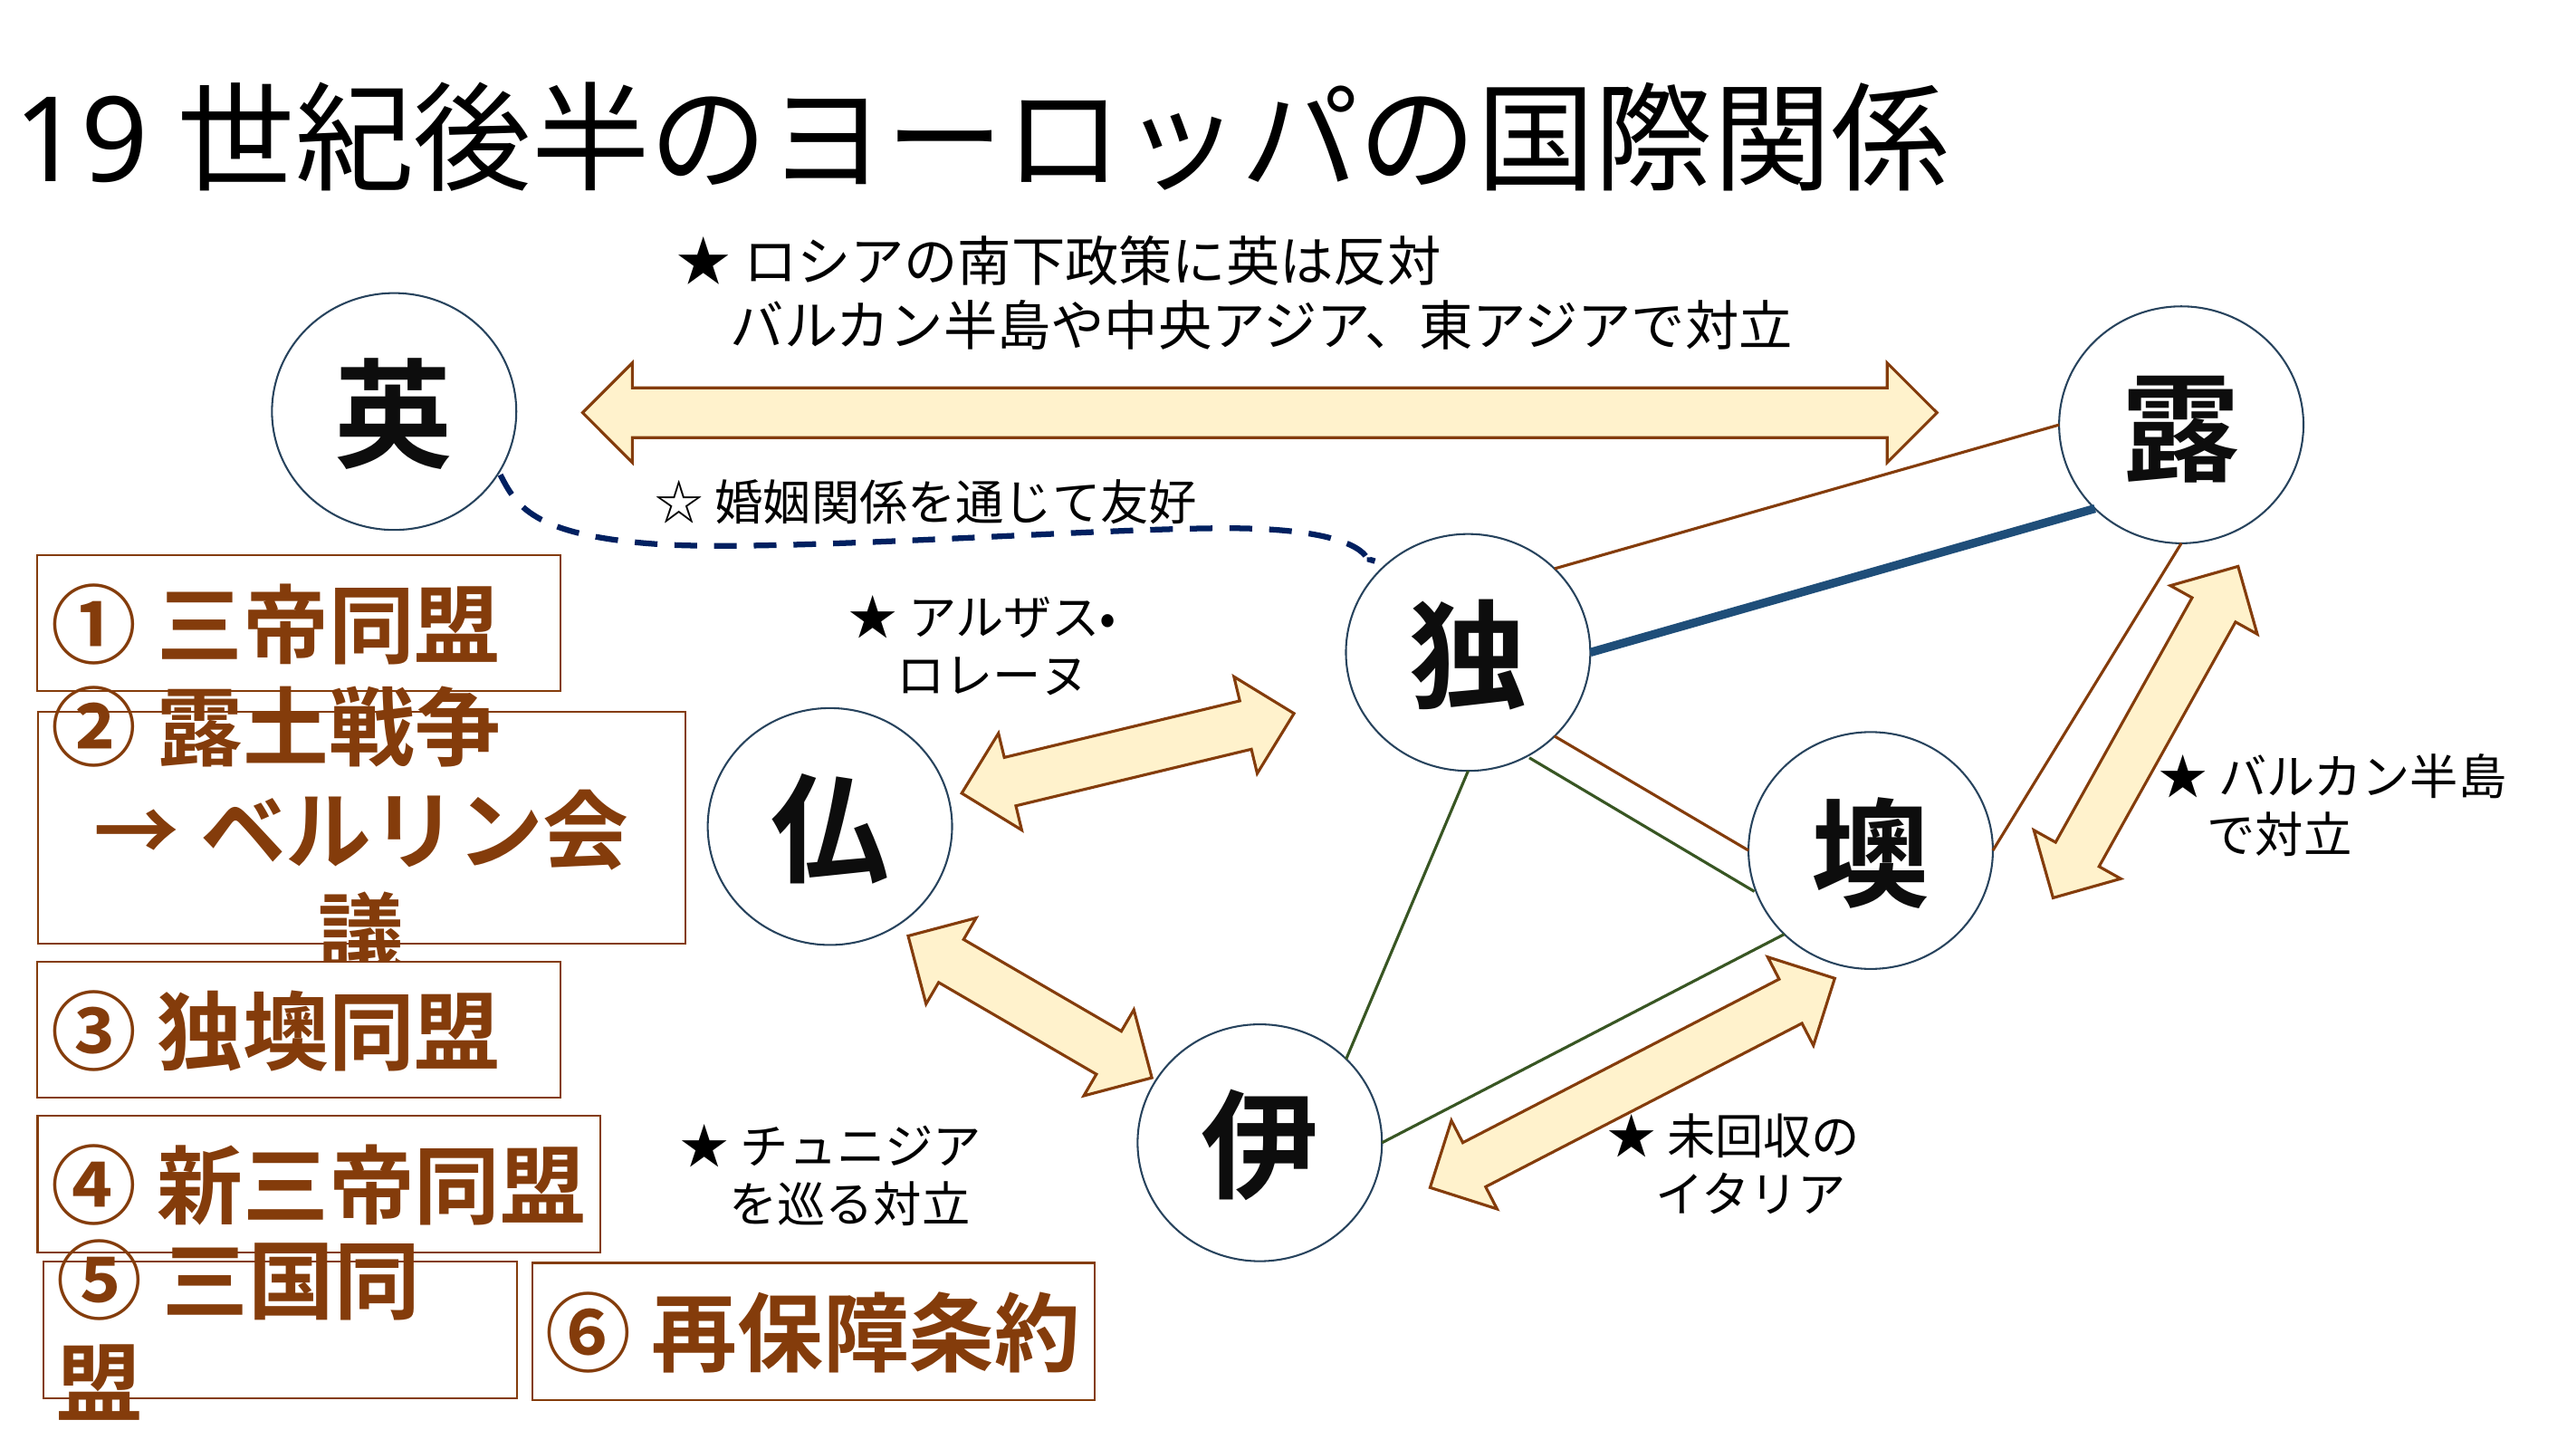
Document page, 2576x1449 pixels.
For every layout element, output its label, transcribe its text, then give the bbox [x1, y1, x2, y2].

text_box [1992, 542, 2182, 851]
text_box 英 [271, 292, 518, 532]
text_box 仏 [706, 706, 953, 946]
text_box [1221, 527, 1386, 564]
text_box ☆婚姻関係を通じて友好 [641, 432, 1221, 571]
text_box ①三帝同盟 [36, 554, 561, 692]
text_box [499, 474, 641, 544]
text_box [906, 916, 1154, 1098]
text_box ★未回収の イタリア [1593, 1095, 2118, 1233]
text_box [1554, 424, 2060, 569]
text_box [1382, 934, 1785, 1143]
text_box ⑤三国同盟 [43, 1261, 518, 1399]
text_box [1529, 757, 1755, 892]
text_box 伊 [1143, 1023, 1384, 1262]
text_box ③独墺同盟 [36, 961, 561, 1099]
title 19世紀後半のヨーロッパの国際関係 [0, 3, 2222, 283]
text_box 独 [1345, 533, 1592, 772]
text_box ★チュニジア を巡る対立 [666, 1105, 1192, 1243]
text_box ★バルカン半島 で対立 [2144, 735, 2546, 873]
text_box ④新三帝同盟 [36, 1115, 601, 1253]
text_box 墺 [1755, 731, 1995, 970]
text_box [581, 360, 1939, 465]
text_box [2038, 851, 2123, 899]
text_box ★アルザス・ ロレーヌ [834, 576, 1173, 714]
text_box 露 [2058, 305, 2305, 544]
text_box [1590, 508, 2095, 653]
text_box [1345, 771, 1469, 1060]
text_box [1429, 1143, 1573, 1211]
text_box ②露土戦争 →ベルリン会議 [37, 711, 686, 945]
text_box ★ロシアの南下政策に英は反対 バルカン半島や中央アジア、東アジアで対立 [663, 223, 1857, 361]
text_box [1554, 735, 1749, 757]
text_box ⑥再保障条約 [531, 1262, 1096, 1401]
text_box [2182, 565, 2259, 720]
text_box [1785, 961, 1836, 1049]
text_box [960, 675, 1296, 832]
